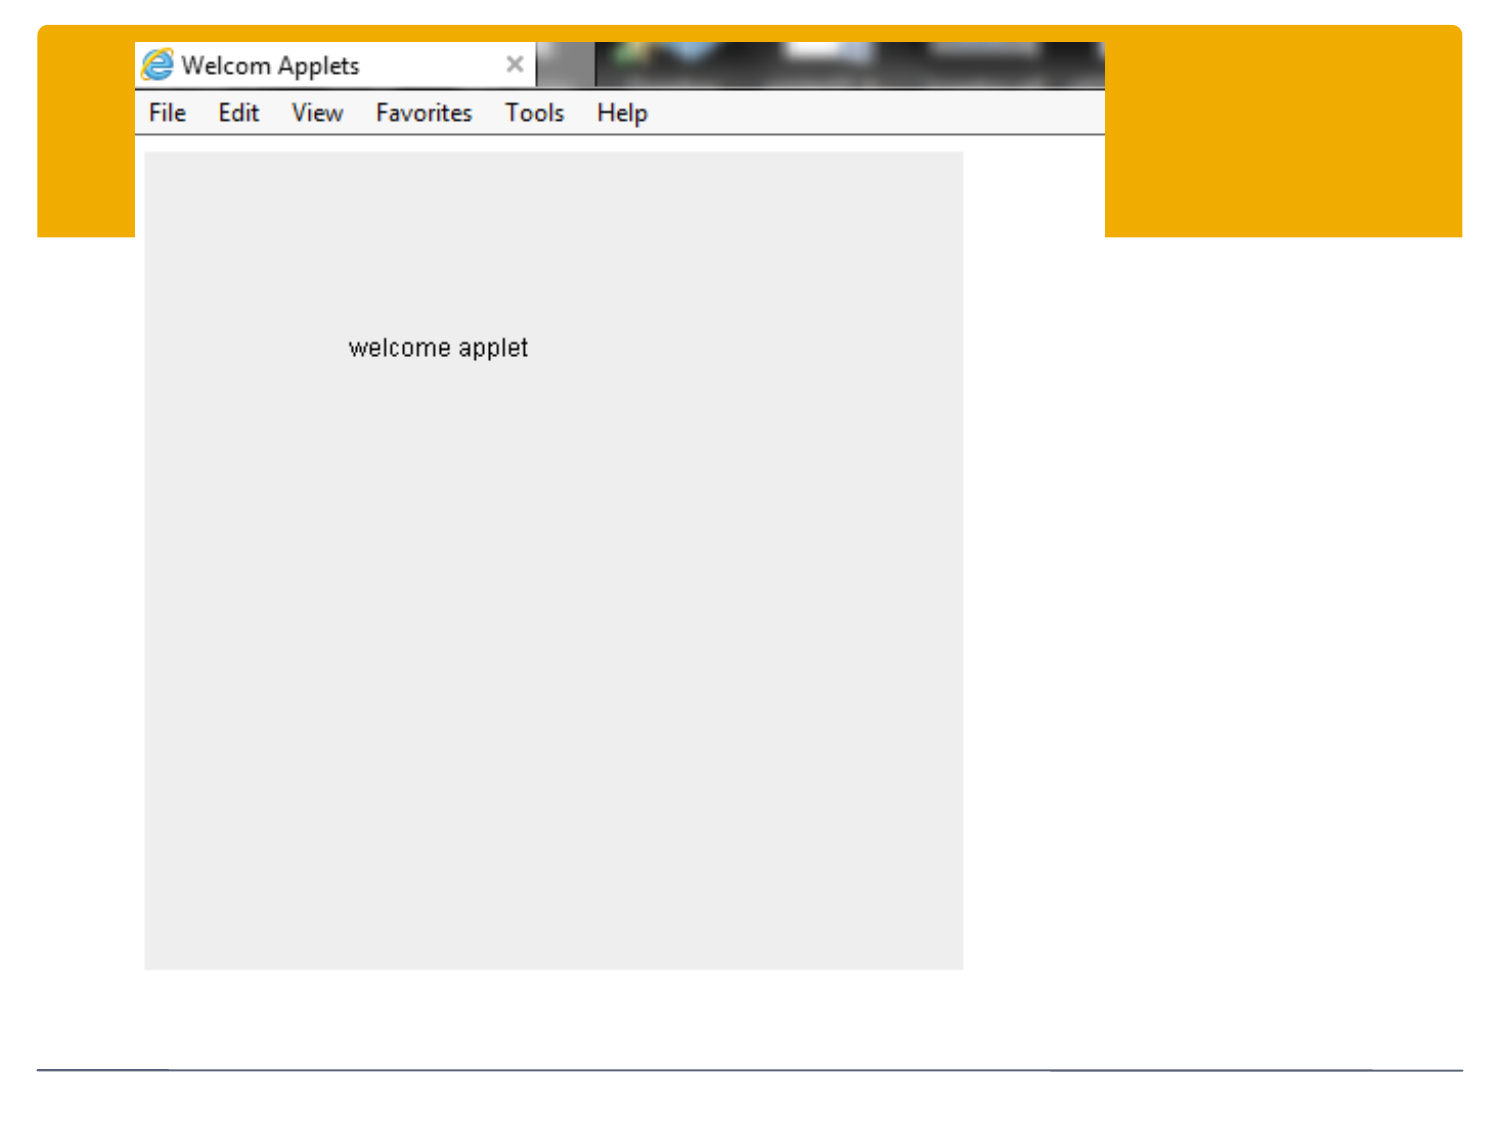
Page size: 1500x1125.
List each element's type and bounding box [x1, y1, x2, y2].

picture [135, 42, 1105, 1041]
